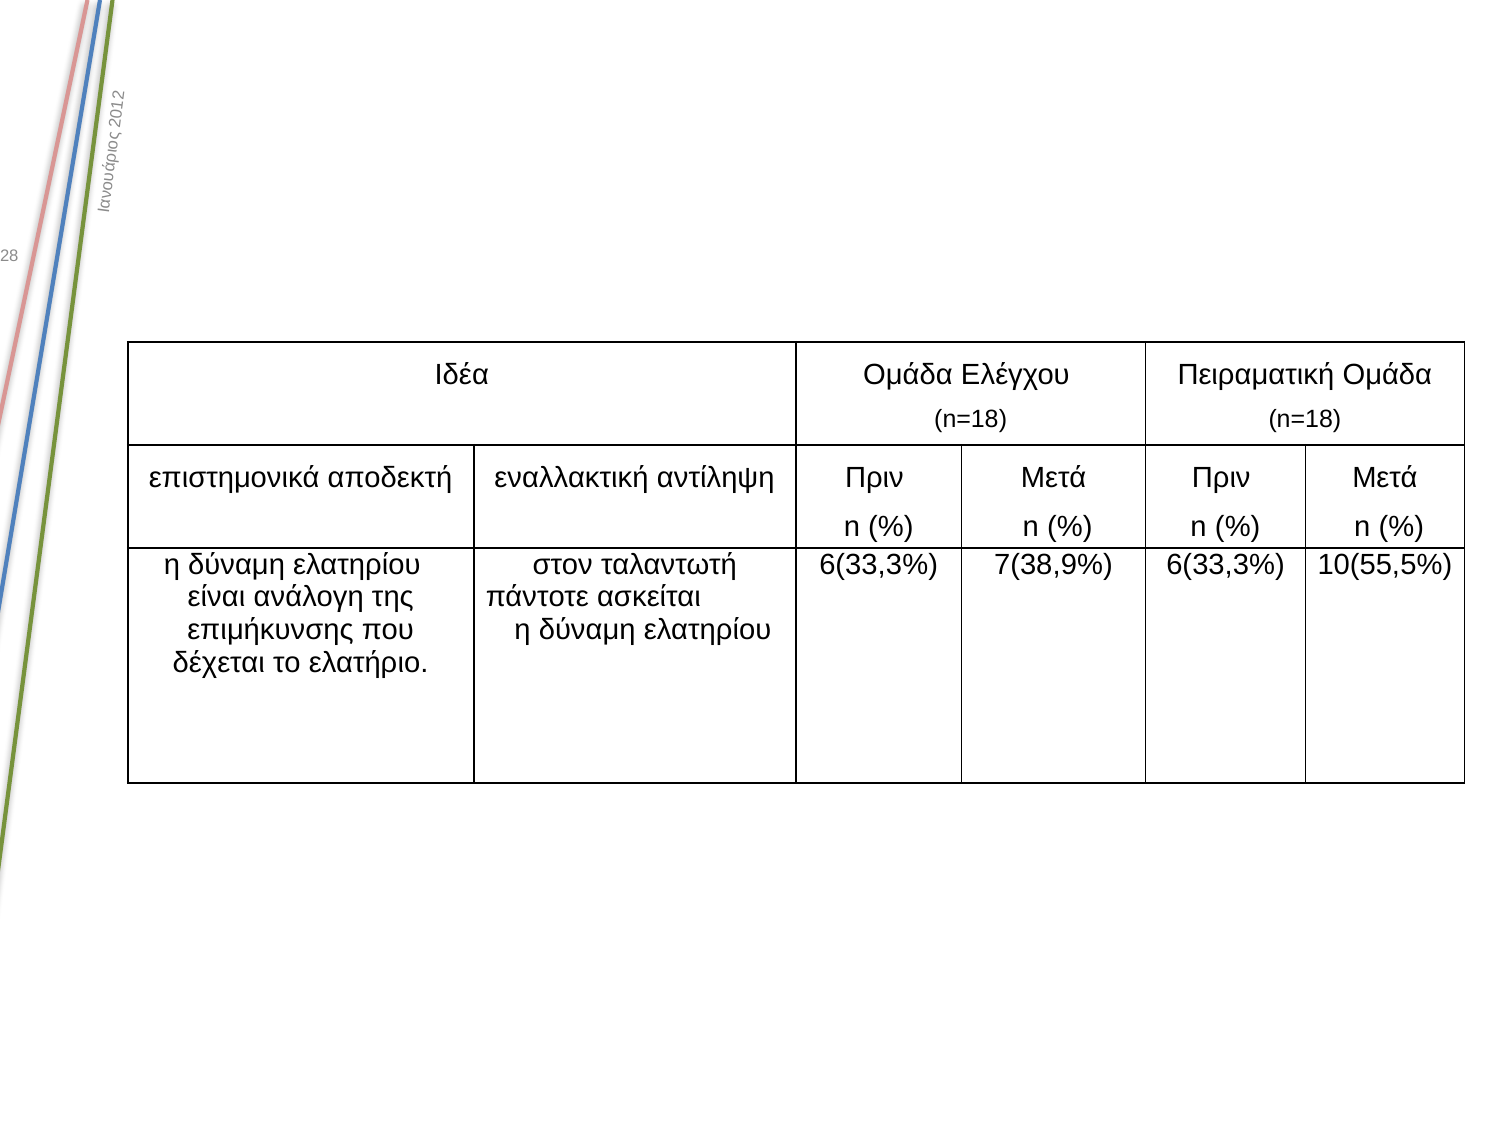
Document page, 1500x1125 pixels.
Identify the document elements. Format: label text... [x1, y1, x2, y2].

table_cell Μετά n (%) [962, 446, 1145, 547]
table_cell 6(33,3%) [797, 549, 961, 782]
table_cell Μετά n (%) [1306, 446, 1464, 547]
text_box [0, 187, 276, 279]
table_cell η δύναμη ελατηρίου είναι ανάλογη της επιμήκυνσης που δέχεται το ελατήριο. [129, 549, 473, 782]
table_cell 10(55,5%) [1306, 549, 1464, 782]
table_cell Πριν n (%) [797, 446, 961, 547]
table_cell Πριν n (%) [1146, 446, 1305, 547]
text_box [0, 412, 526, 538]
text_box Ιανουάριος 2012 [75, 0, 160, 185]
table_cell εναλλακτική αντίληψη [519, 446, 795, 547]
table_header Ιδέα [129, 343, 795, 444]
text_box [0, 281, 382, 394]
table_cell 6(33,3%) [1146, 549, 1305, 782]
table_cell στον ταλαντωτή πάντοτε ασκείται η δύναμη ελατηρίου [475, 549, 795, 782]
table_header Ομάδα Ελέγχου (n=18) [797, 343, 1145, 444]
table_header Πειραματική Ομάδα (n=18) [1146, 343, 1464, 444]
table_cell 7(38,9%) [962, 549, 1145, 782]
